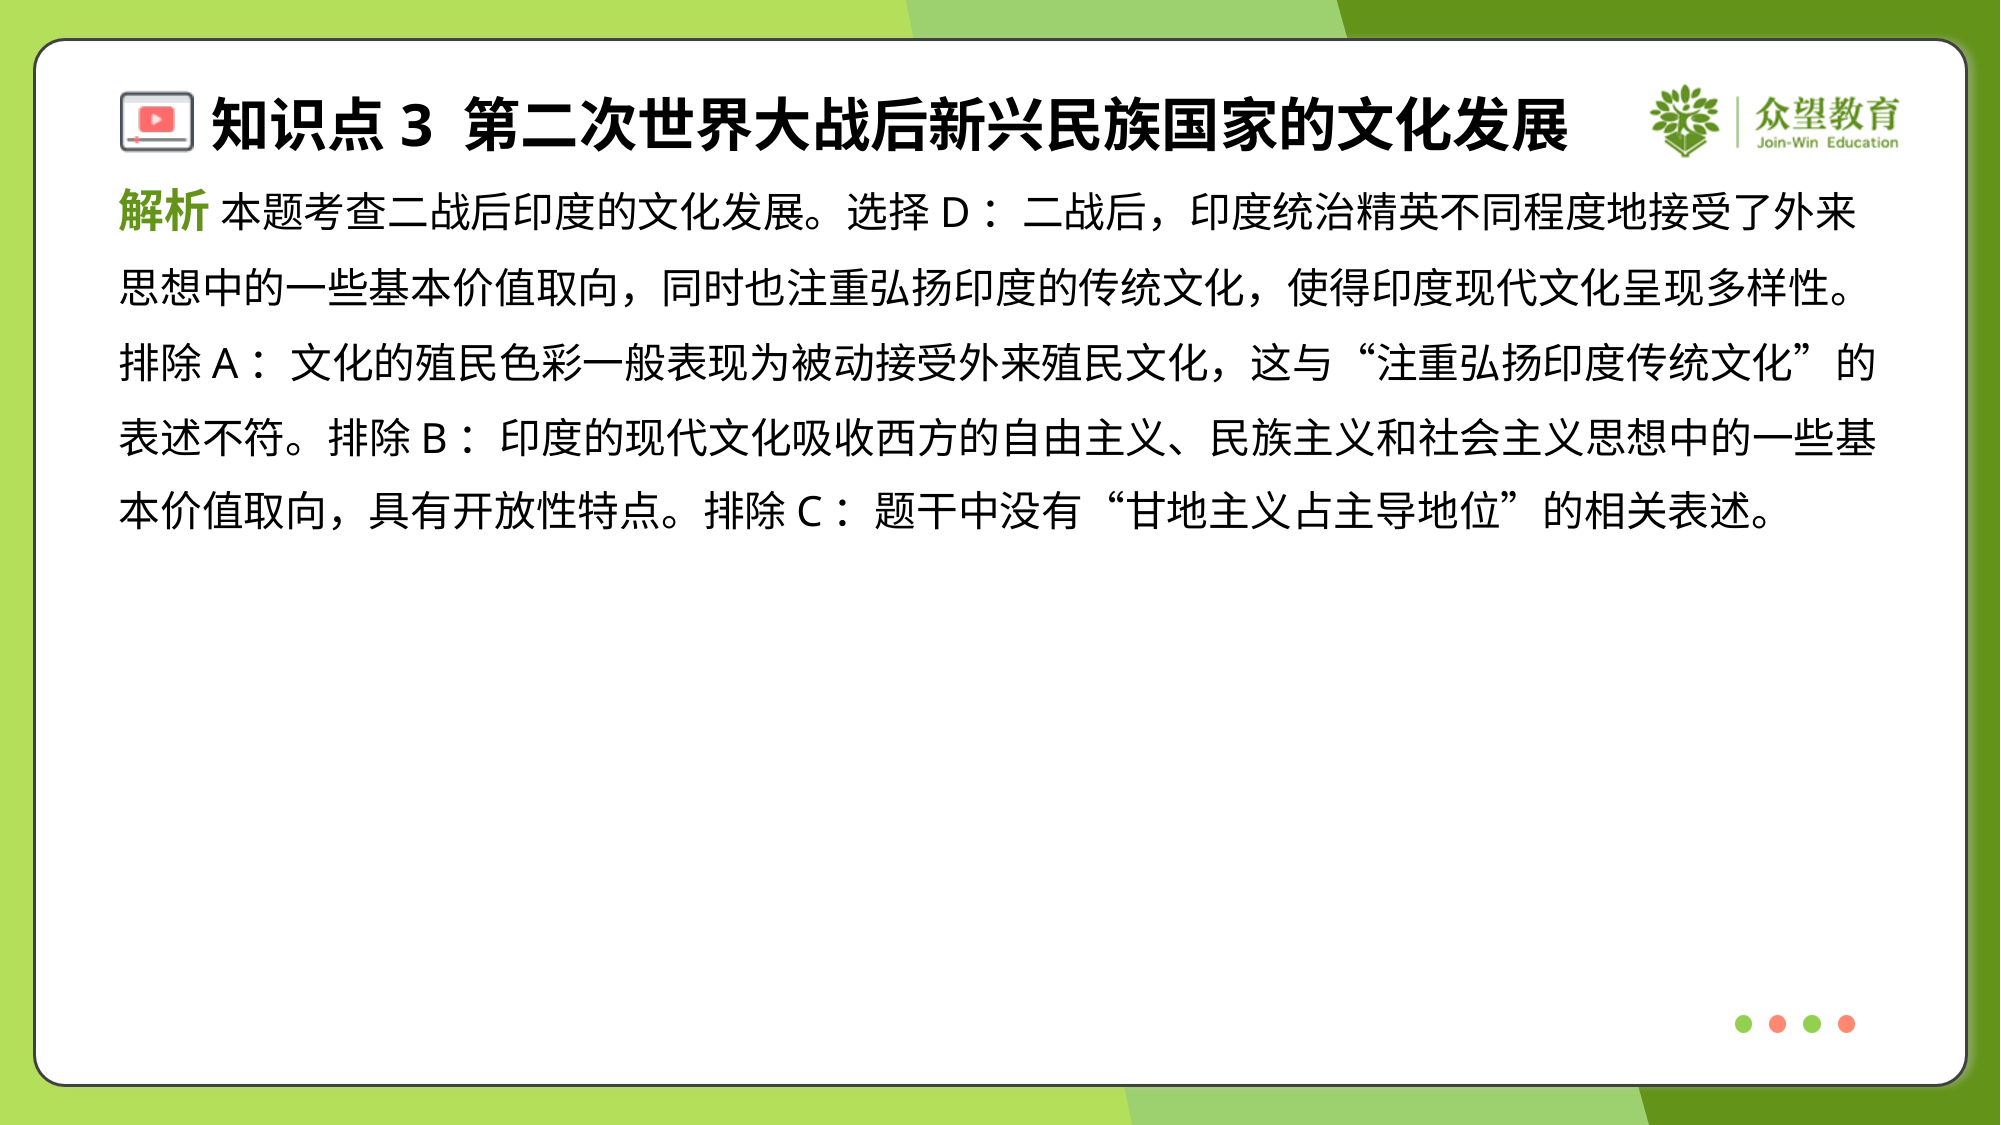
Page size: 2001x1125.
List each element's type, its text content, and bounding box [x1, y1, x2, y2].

text_box 解析 本题考查二战后印度的文化发展。选择D：二战后，印度统治精英不同程度地接受了外来 思想中的一些基本价值取向，同时也注重弘扬印度的传统文化，使得印度现代文化呈现多样性。 排除A：文化的殖民色彩一般表现为被动接受外来殖民文化，这与“注重弘扬印度传统文化”的 表述不符。排除B：印度的现代文化吸收西方的自由主义、民族主义和社会主义思想中的一些基 本价值取向，具有开放性特点。排除C：题干中没有“甘地主义占主导地位”的相关表述。 [118, 159, 1883, 527]
picture [0, 0, 2000, 1125]
